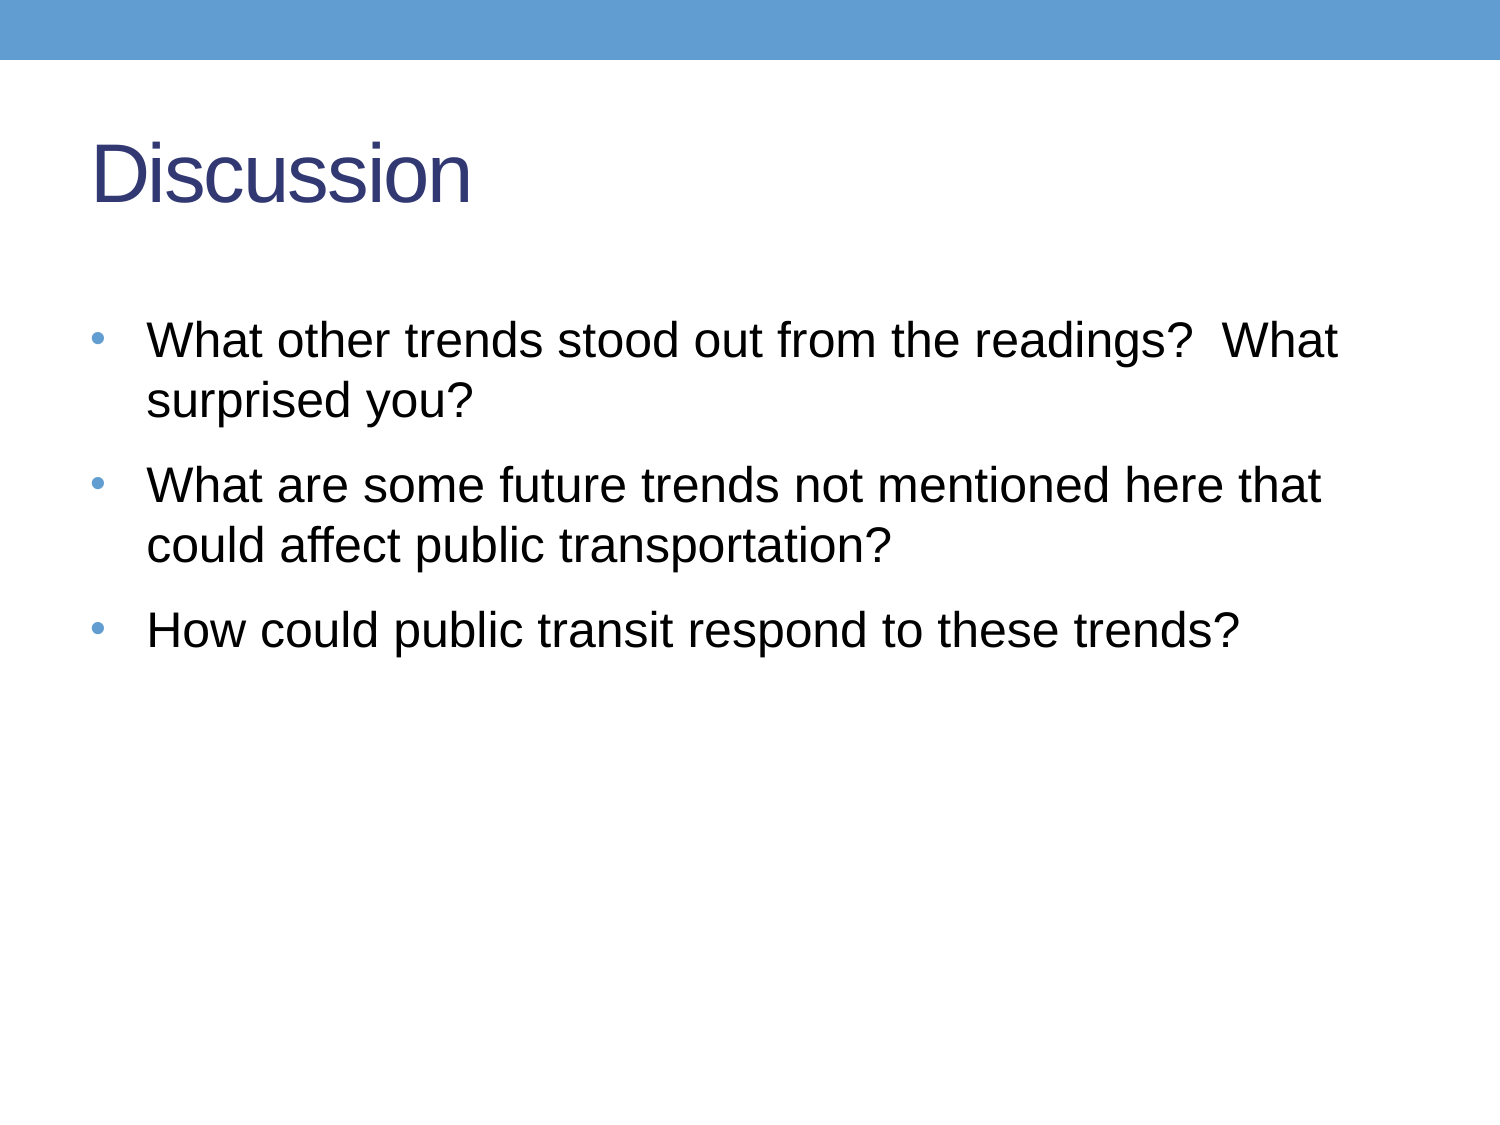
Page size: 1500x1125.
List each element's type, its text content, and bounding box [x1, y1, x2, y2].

list What other trends stood out from the readings? What surprised you? What are some future trends not mentioned here that could affect public transportation? How could public transit respond to these trends? [75, 299, 1425, 1063]
title Discussion [75, 87, 1425, 250]
